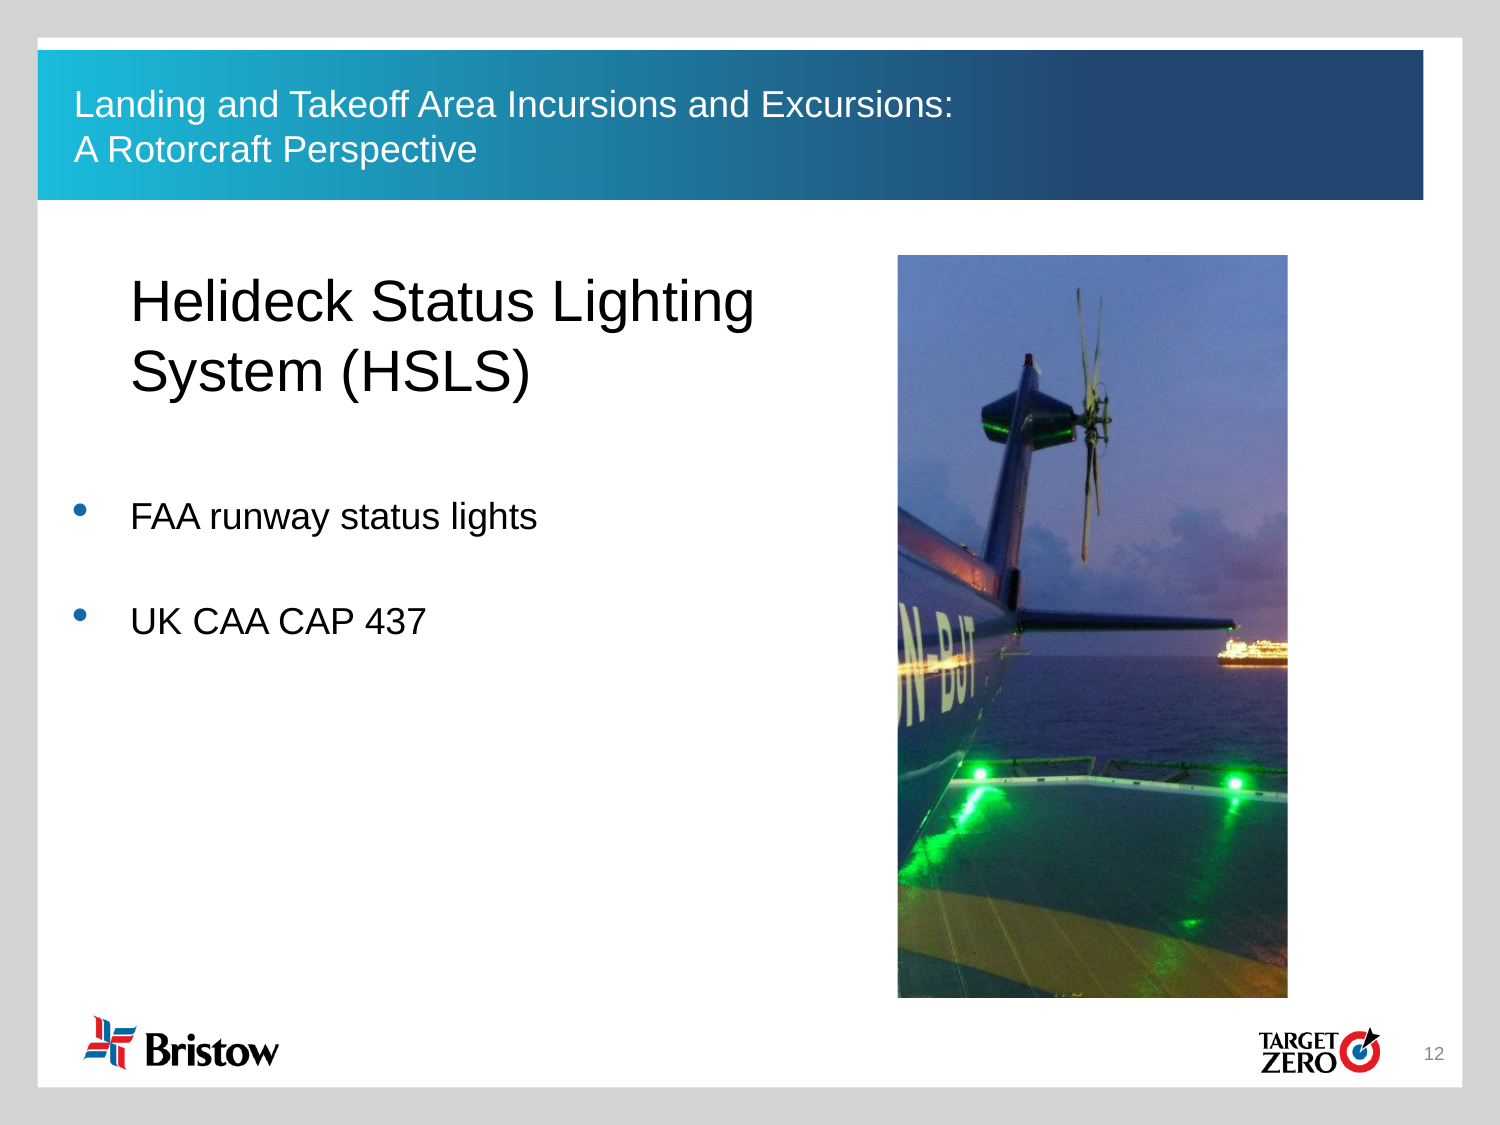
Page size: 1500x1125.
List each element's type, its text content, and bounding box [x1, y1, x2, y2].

picture [83, 1015, 279, 1070]
text_box Helideck Status Lighting System (HSLS) FAA runway status lights UK CAA CAP 437 [73, 255, 835, 998]
picture [1259, 1027, 1380, 1073]
text_box Landing and Takeoff Area Incursions and Excursions: A Rotorcraft Perspective [73, 50, 1424, 200]
picture [897, 254, 1288, 998]
